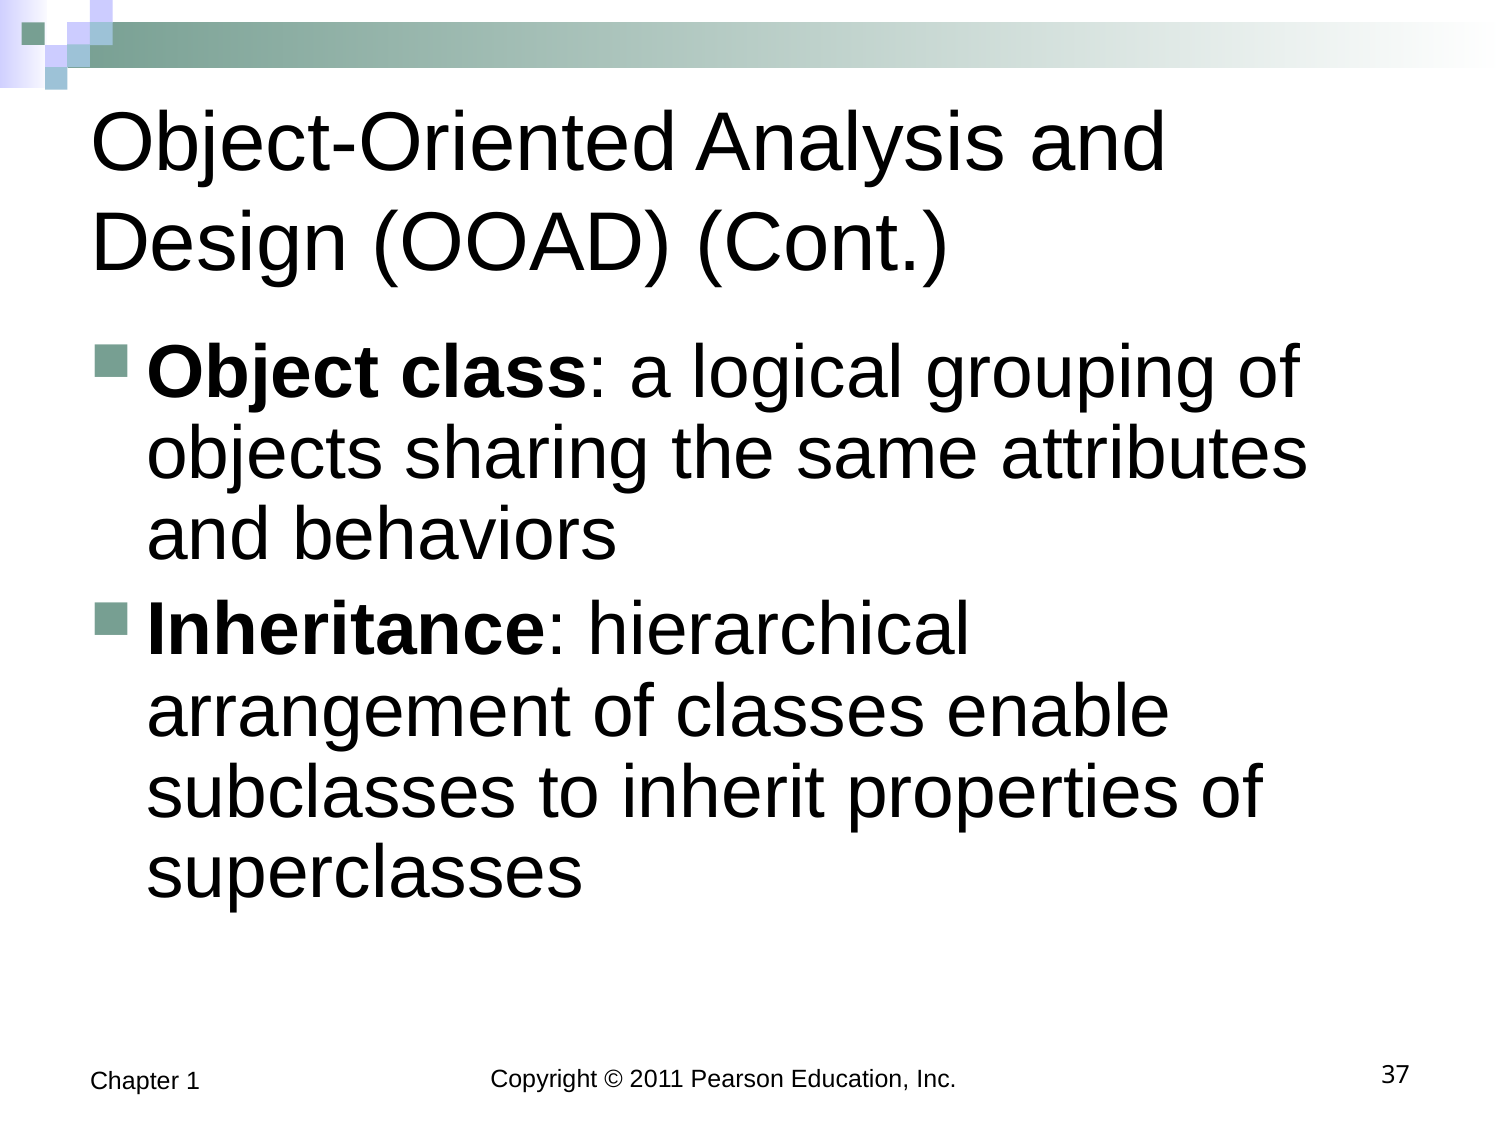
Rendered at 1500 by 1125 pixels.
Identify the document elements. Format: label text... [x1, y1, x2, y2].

slide_number 37 [1074, 1024, 1426, 1101]
slide_number Chapter 1 [74, 1024, 426, 1103]
footer Copyright © 2011 Pearson Education, Inc. [426, 1024, 1074, 1101]
list Object class: a logical grouping of objects sharing the same attributes and behaviors Inheritance: hierarchical arrangement of classes enable subclasses to inherit properties of superclasses [75, 324, 1425, 963]
title Object-Oriented Analysis and Design (OOAD) (Cont.) [75, 75, 1425, 300]
